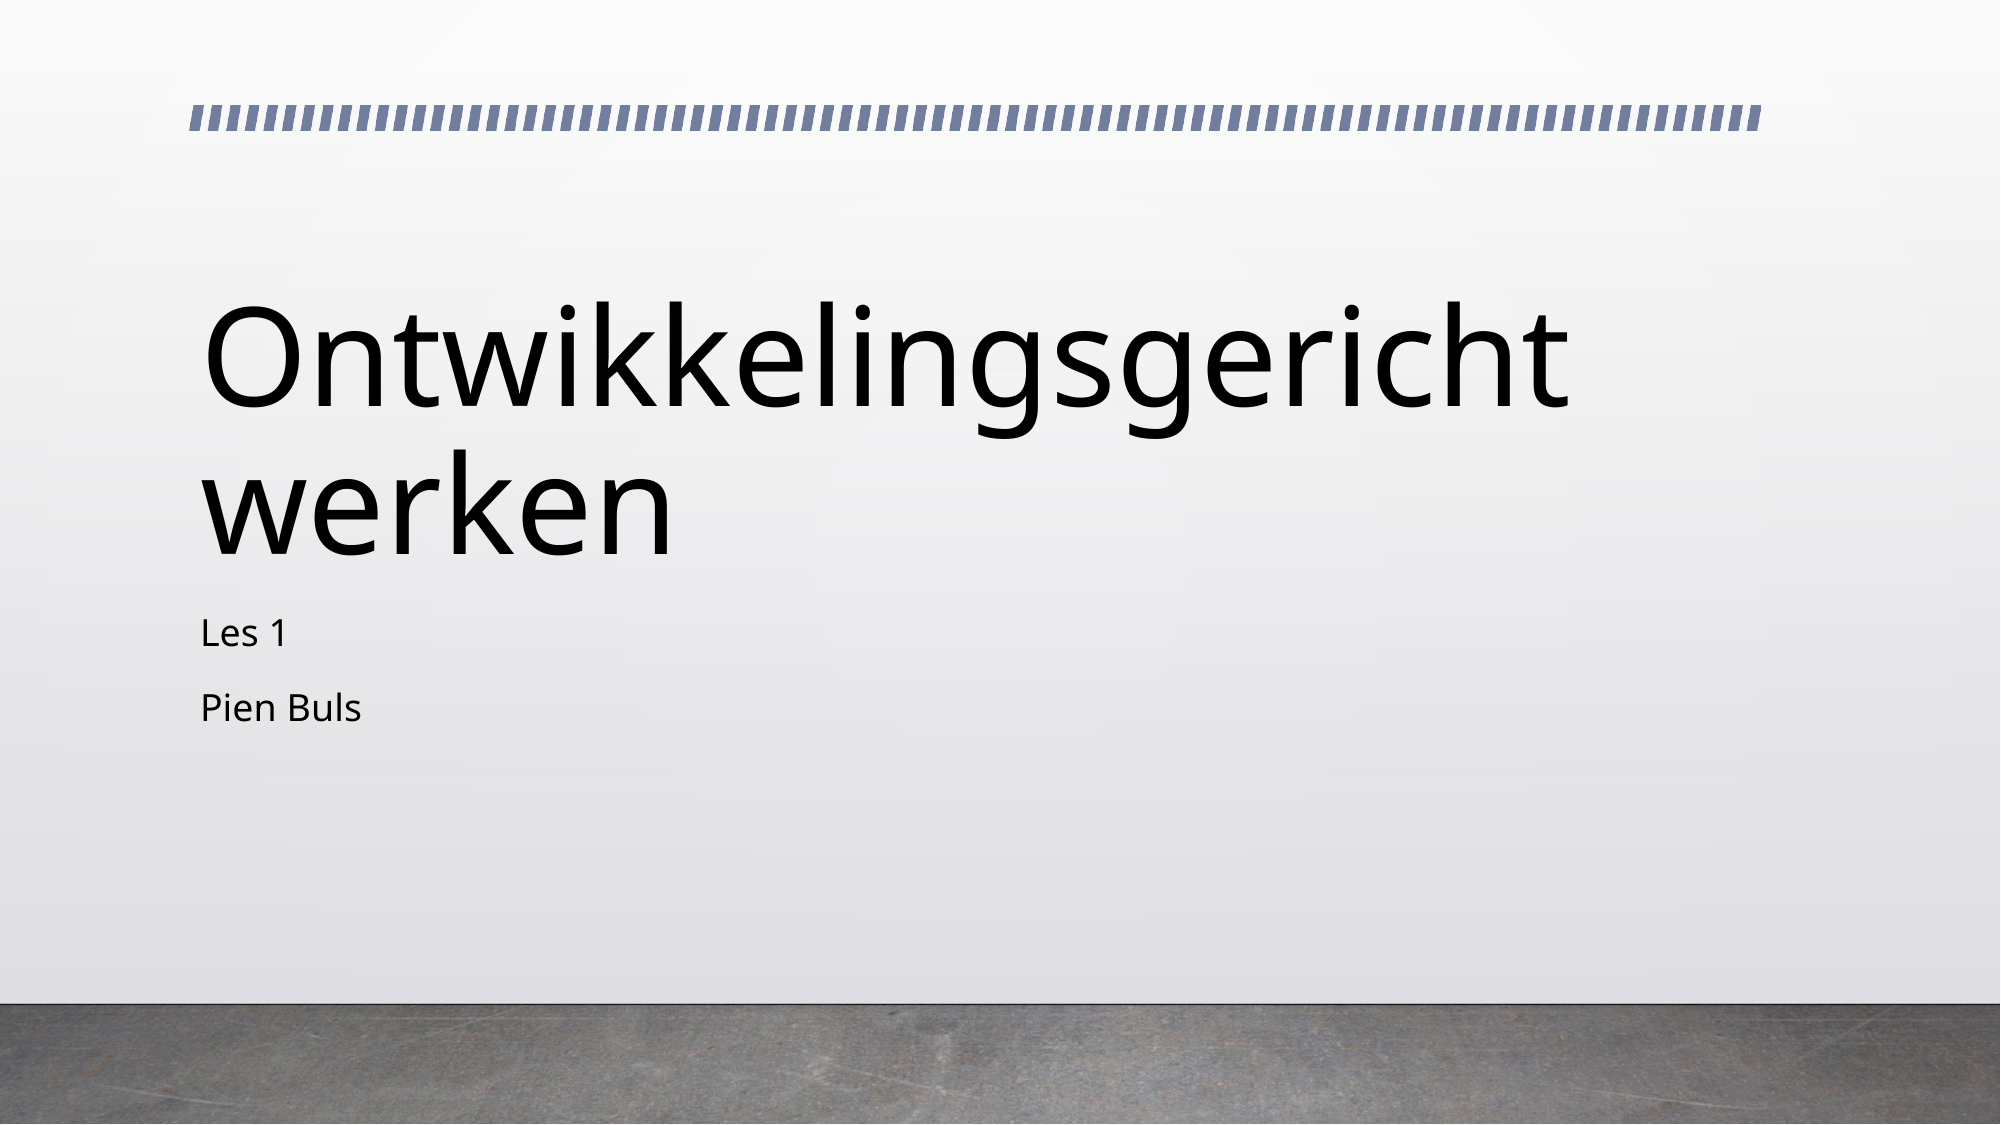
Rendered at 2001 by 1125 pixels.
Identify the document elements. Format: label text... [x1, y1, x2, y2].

subtitle Les 1 Pien Buls [185, 584, 1602, 761]
picture [0, 1004, 2000, 1124]
title Ontwikkelingsgericht werken [185, 155, 1602, 584]
